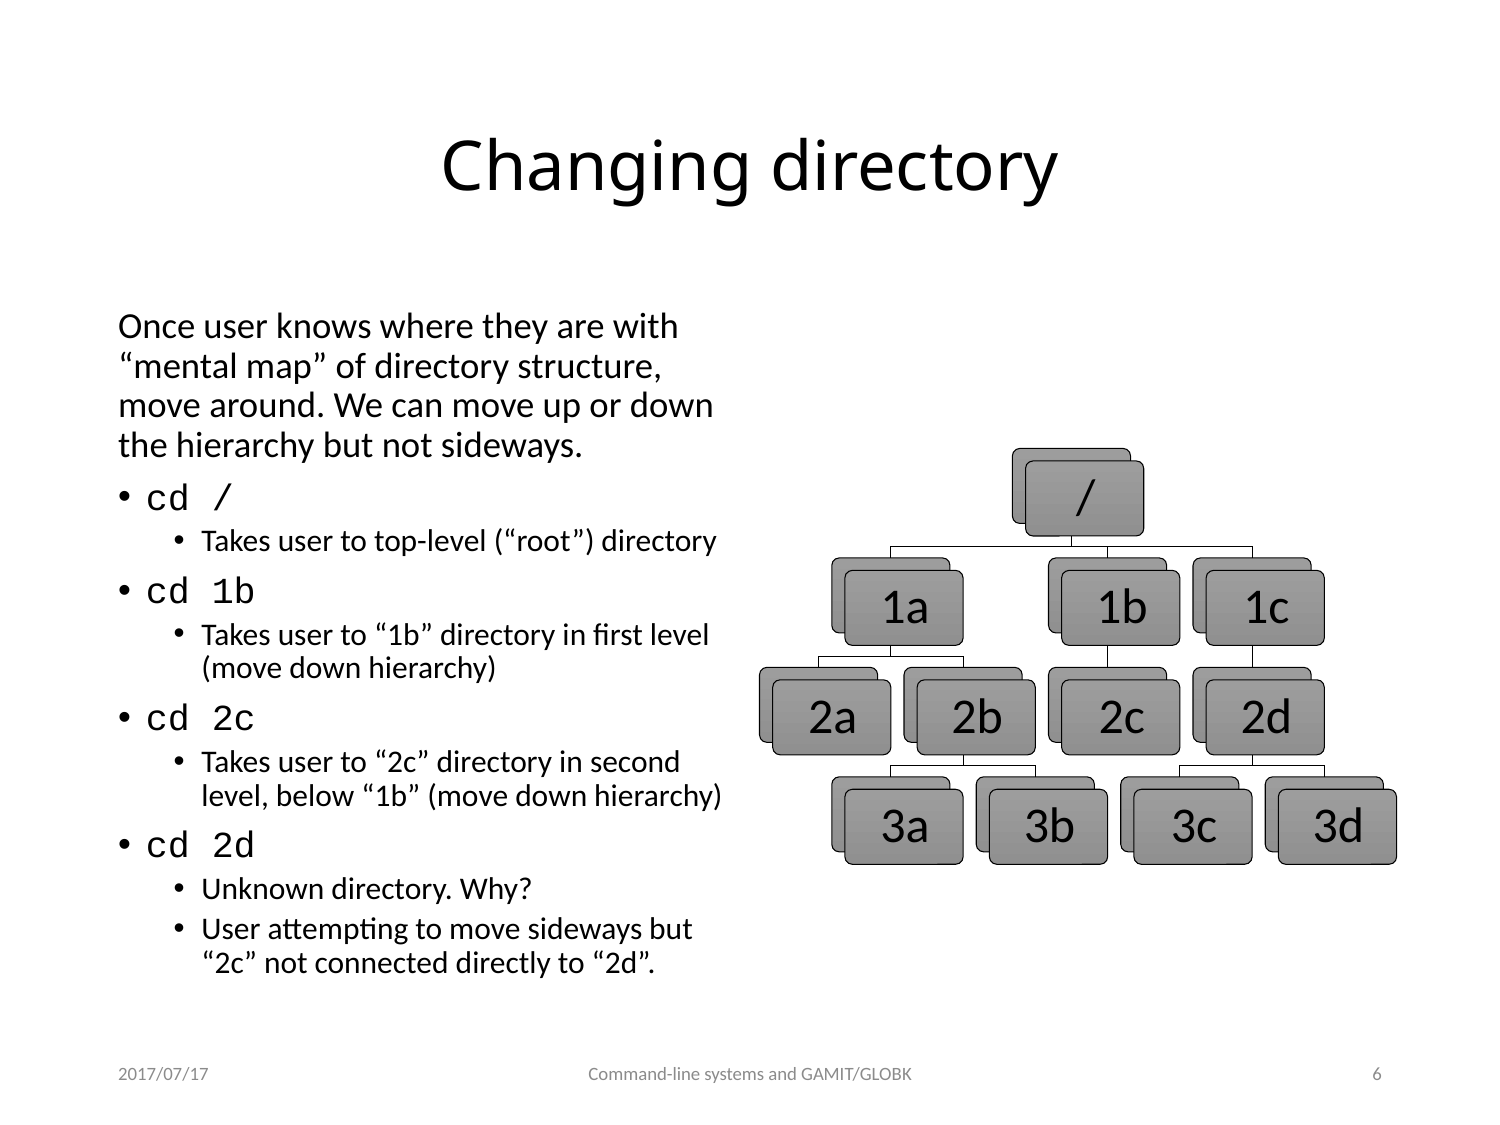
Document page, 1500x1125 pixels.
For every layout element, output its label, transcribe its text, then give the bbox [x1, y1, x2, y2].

footer Command-line systems and GAMIT/GLOBK [496, 1042, 1004, 1103]
list Once user knows where they are with “mental map” of directory structure, move around. We can move up or down the hierarchy but not sideways. cd / Takes user to top-level (“root”) directory cd 1b Takes user to “1b” directory in first level (move down hierarchy) cd 2c Takes user to “2c” directory in second level, below “1b” (move down hierarchy) cd 2d Unknown directory. Why? User attempting to move sideways but “2c” not connected directly to “2d”. [103, 299, 741, 1014]
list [759, 299, 1397, 1014]
title Changing directory [103, 59, 1397, 278]
slide_number 5 [1059, 1042, 1397, 1103]
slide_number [103, 1042, 441, 1103]
